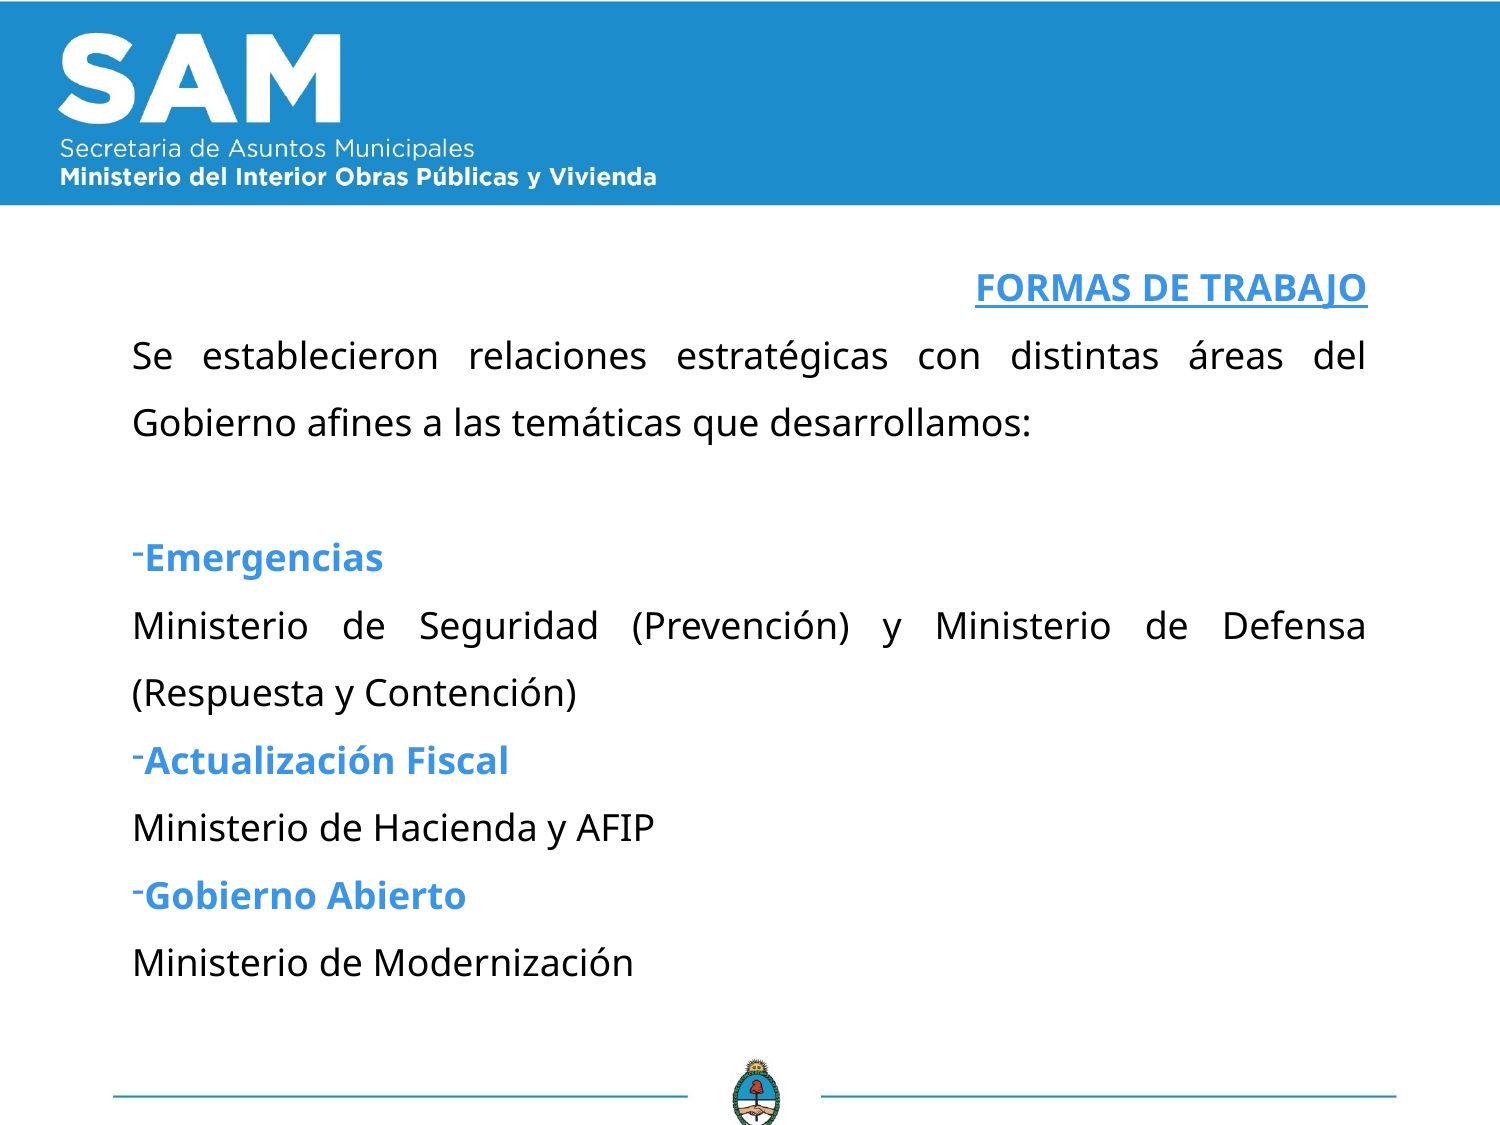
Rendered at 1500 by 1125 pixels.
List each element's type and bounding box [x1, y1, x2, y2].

list [0, 0, 1500, 1125]
